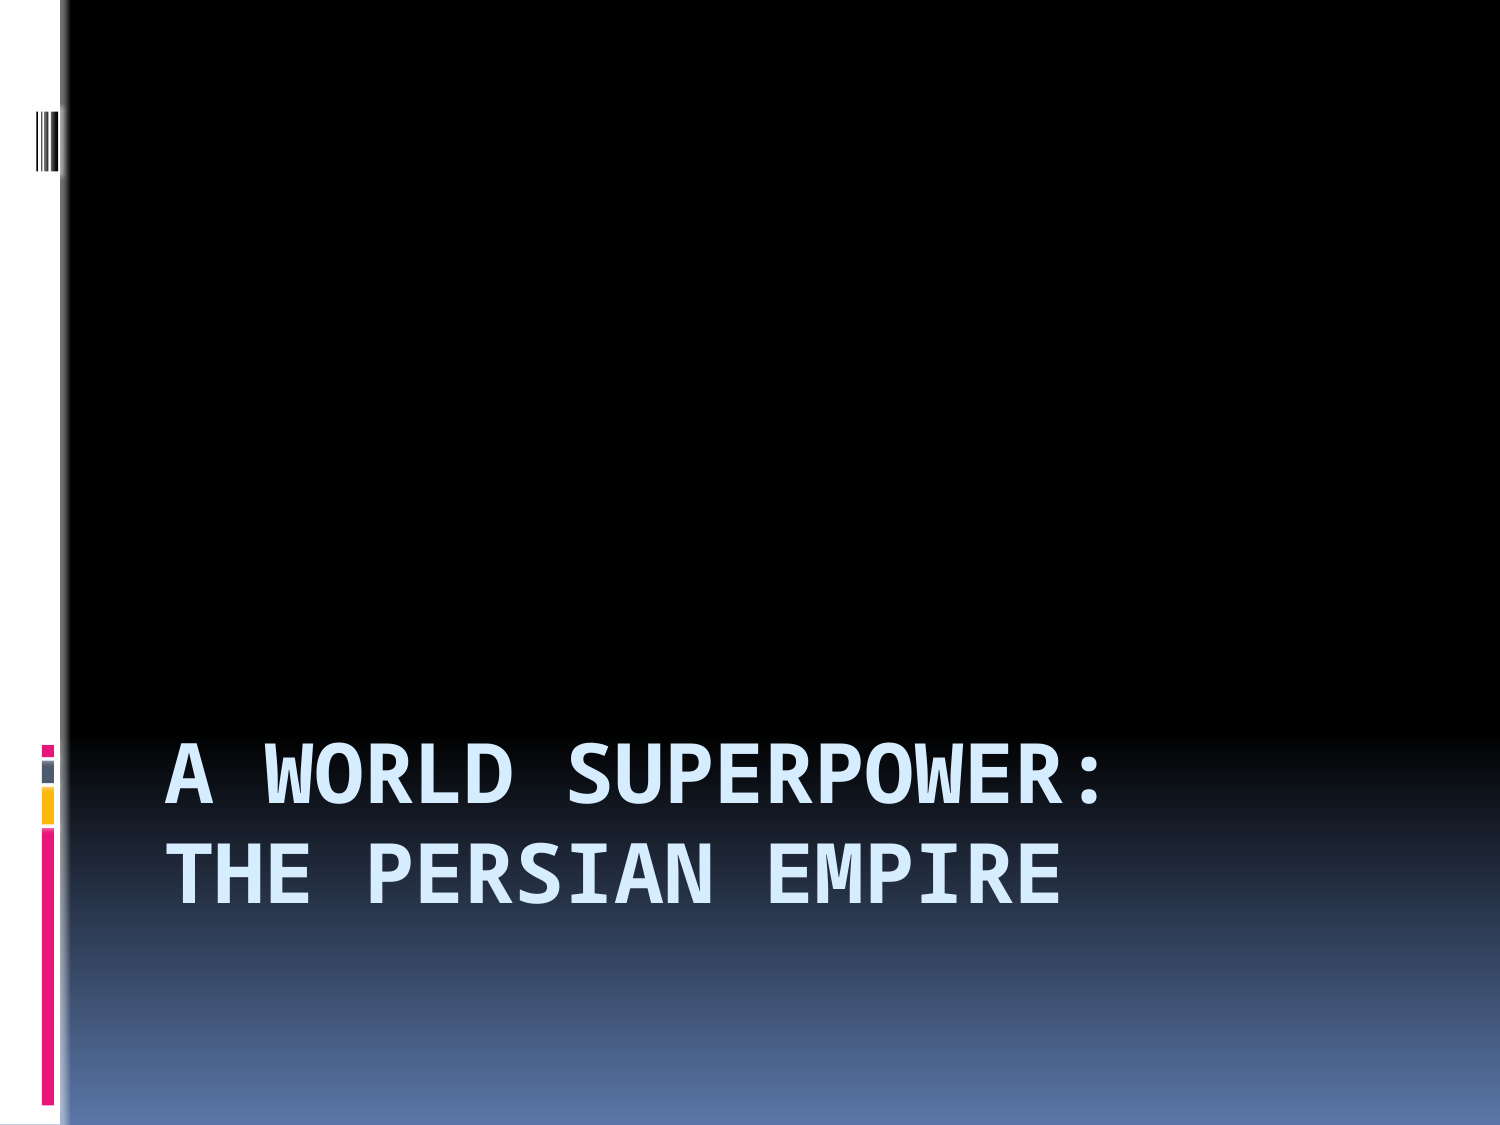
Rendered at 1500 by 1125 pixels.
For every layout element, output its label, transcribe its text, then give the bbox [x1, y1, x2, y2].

title A World Superpower: The Persian empire [150, 712, 1425, 1037]
